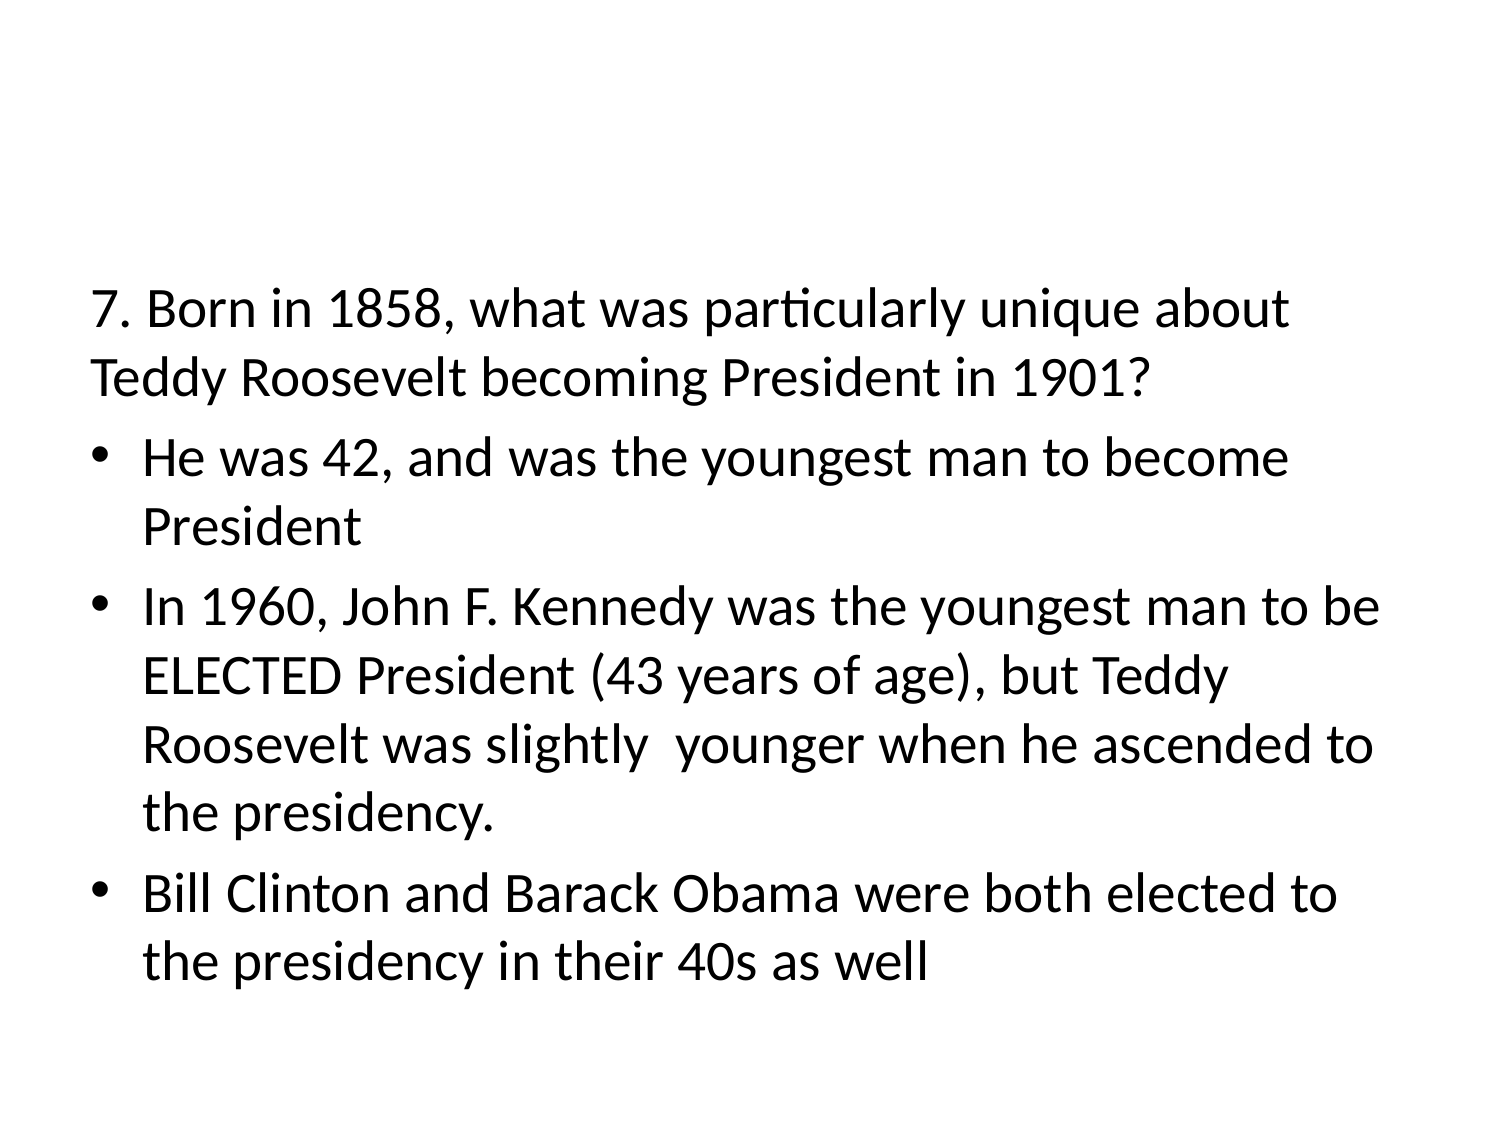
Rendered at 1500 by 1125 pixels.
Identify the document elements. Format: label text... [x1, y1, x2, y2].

list 7. Born in 1858, what was particularly unique about Teddy Roosevelt becoming President in 1901? He was 42, and was the youngest man to become President In 1960, John F. Kennedy was the youngest man to be ELECTED President (43 years of age), but Teddy Roosevelt was slightly younger when he ascended to the presidency. Bill Clinton and Barack Obama were both elected to the presidency in their 40s as well [75, 262, 1425, 1005]
